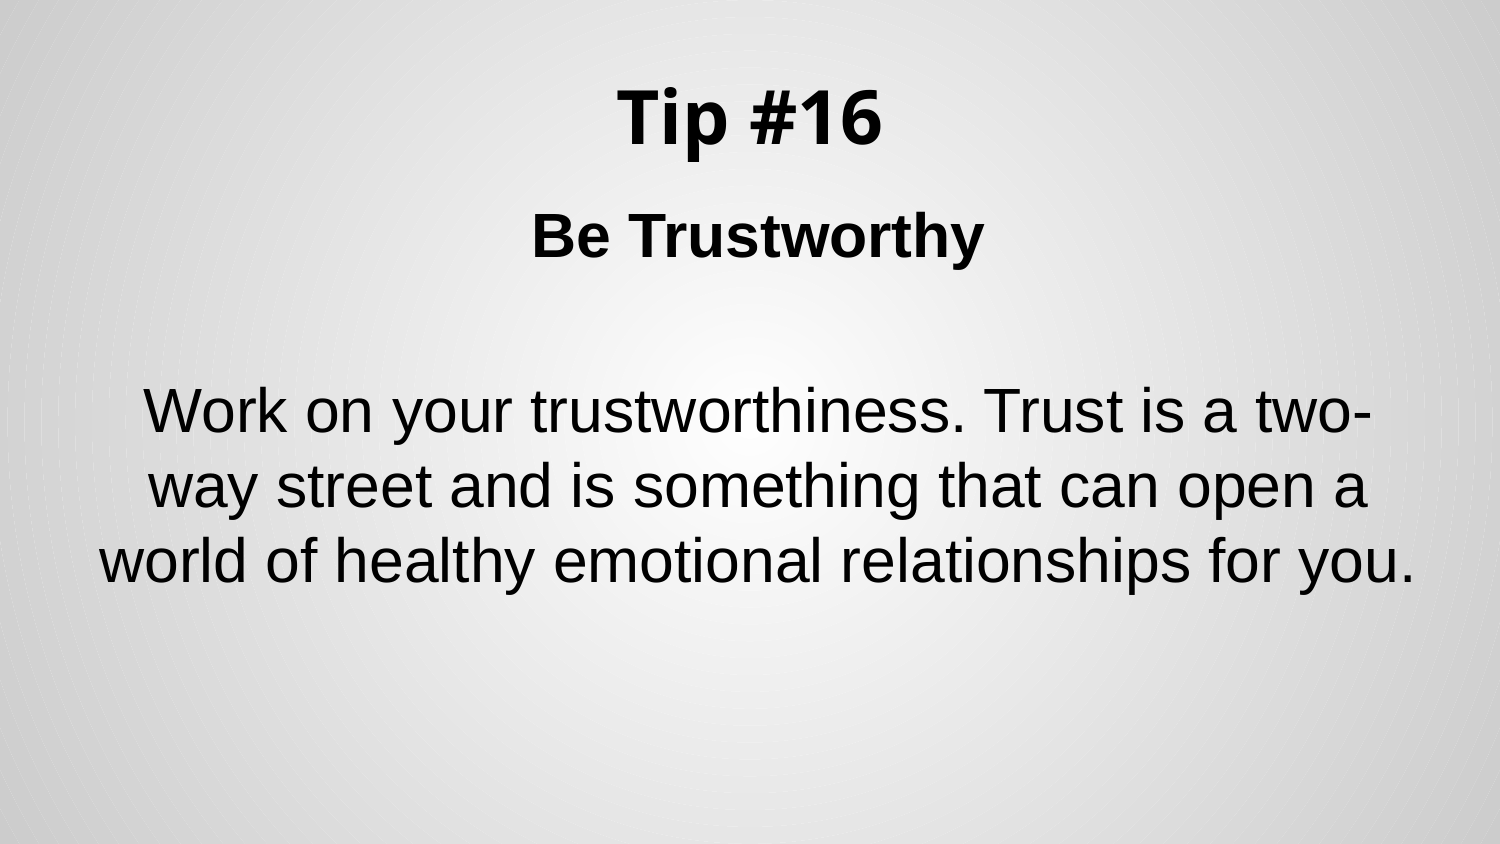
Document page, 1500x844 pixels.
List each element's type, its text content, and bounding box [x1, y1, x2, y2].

title Tip #16 [75, 33, 1425, 175]
list Be Trustworthy Work on your trustworthiness. Trust is a two-way street and is something that can open a world of healthy emotional relationships for you. [83, 92, 1434, 769]
